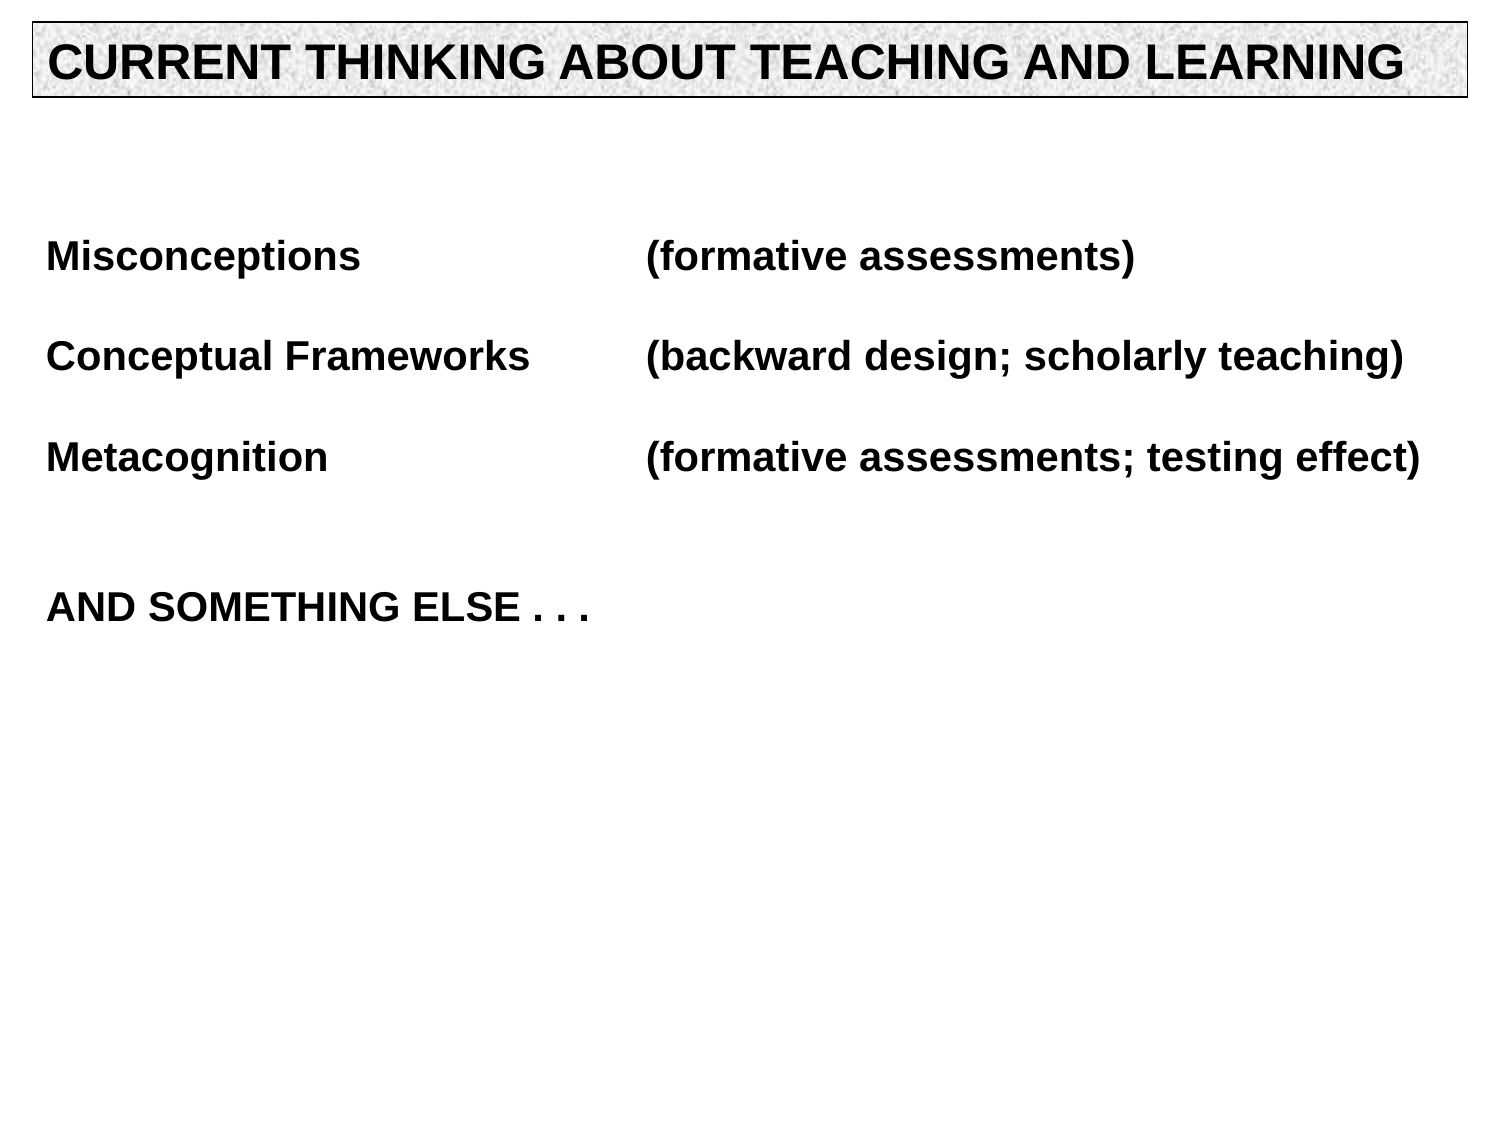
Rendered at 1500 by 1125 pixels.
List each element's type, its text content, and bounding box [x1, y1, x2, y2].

text_box CURRENT THINKING ABOUT TEACHING AND LEARNING [32, 22, 1468, 97]
text_box Misconceptions (formative assessments) Conceptual Frameworks (backward design; scholarly teaching) Metacognition (formative assessments; testing effect) AND SOMETHING ELSE . . . [31, 221, 1437, 637]
